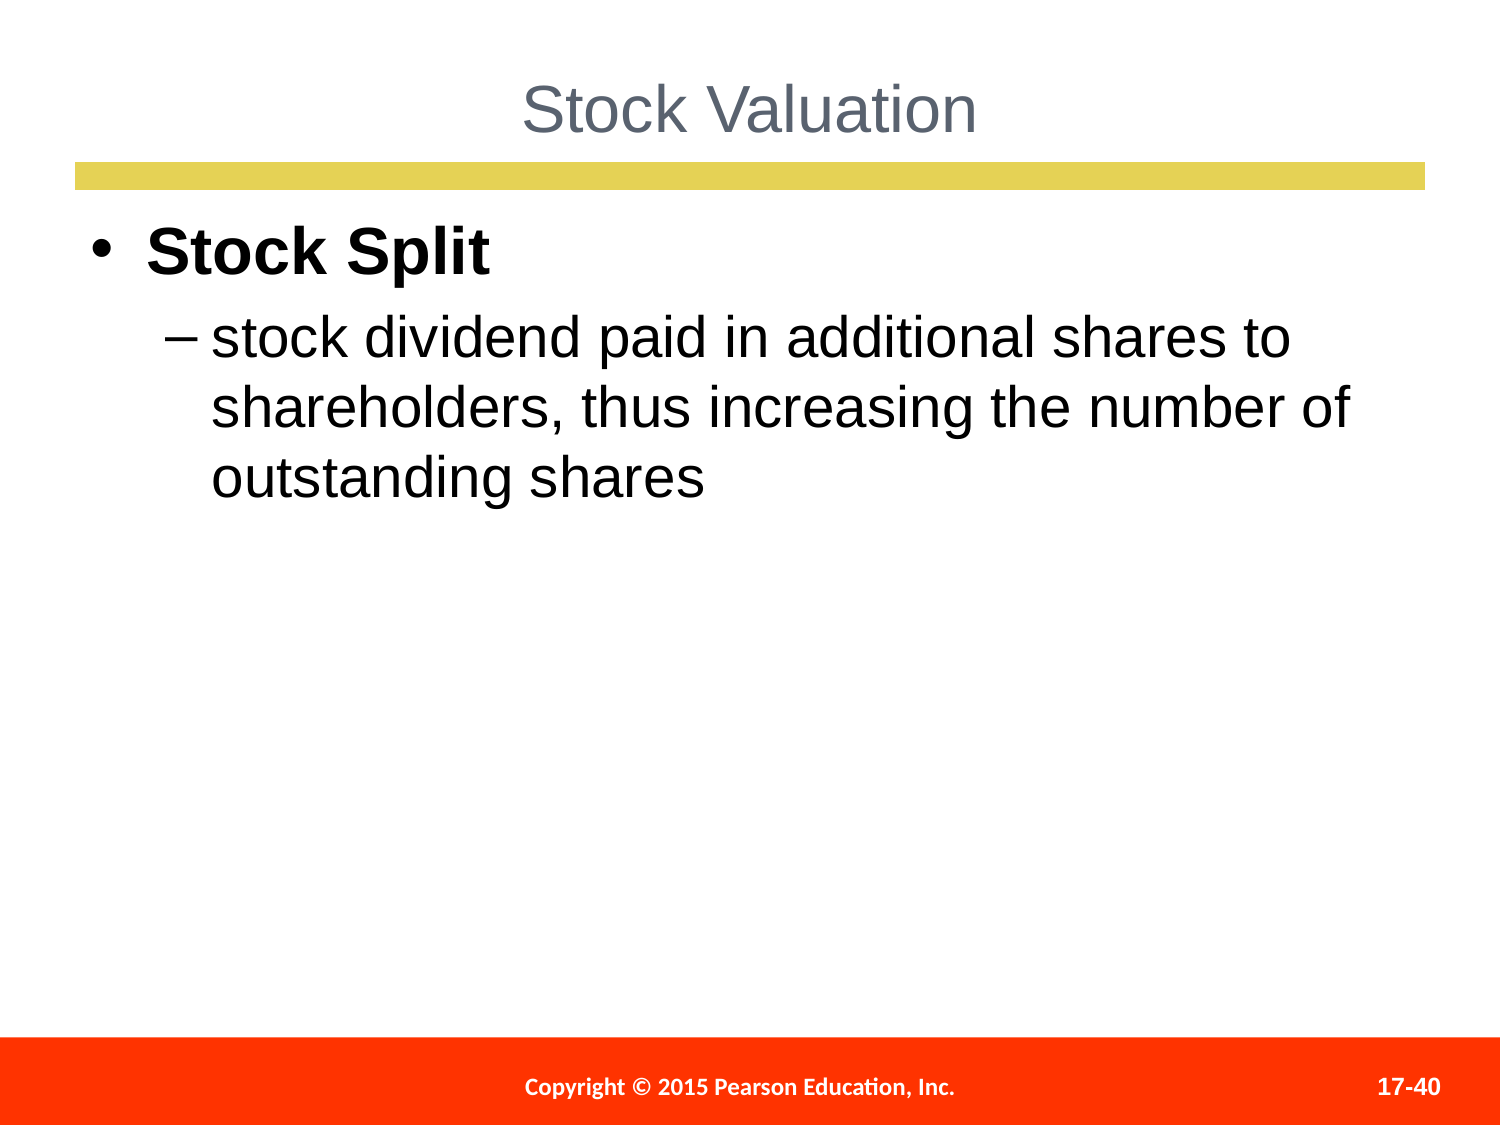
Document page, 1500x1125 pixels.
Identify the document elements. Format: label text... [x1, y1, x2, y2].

list Stock Split stock dividend paid in additional shares to shareholders, thus increasing the number of outstanding shares [74, 199, 1426, 1006]
title Stock Valuation [74, 12, 1426, 199]
